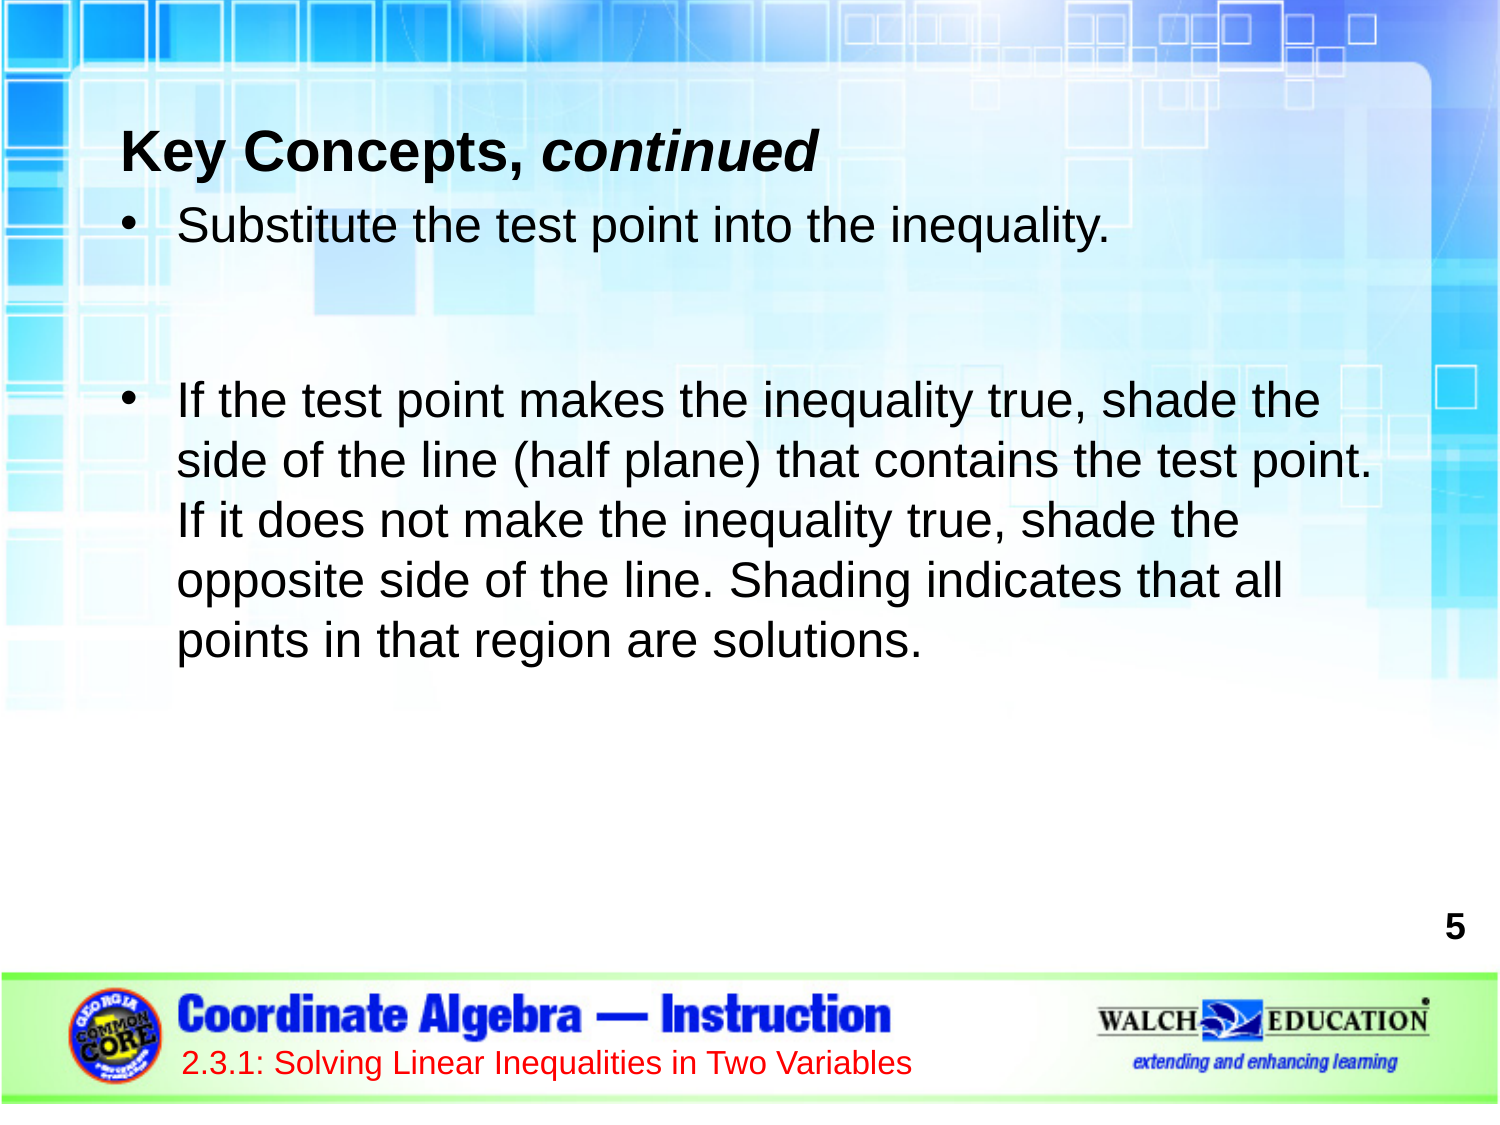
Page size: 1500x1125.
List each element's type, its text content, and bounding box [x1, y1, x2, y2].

list 2.3.1: Solving Linear Inequalities in Two Variables [166, 1033, 1074, 1078]
subtitle Key Concepts, continued Substitute the test point into the inequality. If the test point makes the inequality true, shade the side of the line (half plane) that contains the test point. If it does not make the inequality true, shade the opposite side of the line. Shading indicates that all points in that region are solutions. [105, 105, 1394, 925]
picture [1, 0, 1500, 1104]
slide_number 5 [1361, 901, 1481, 949]
